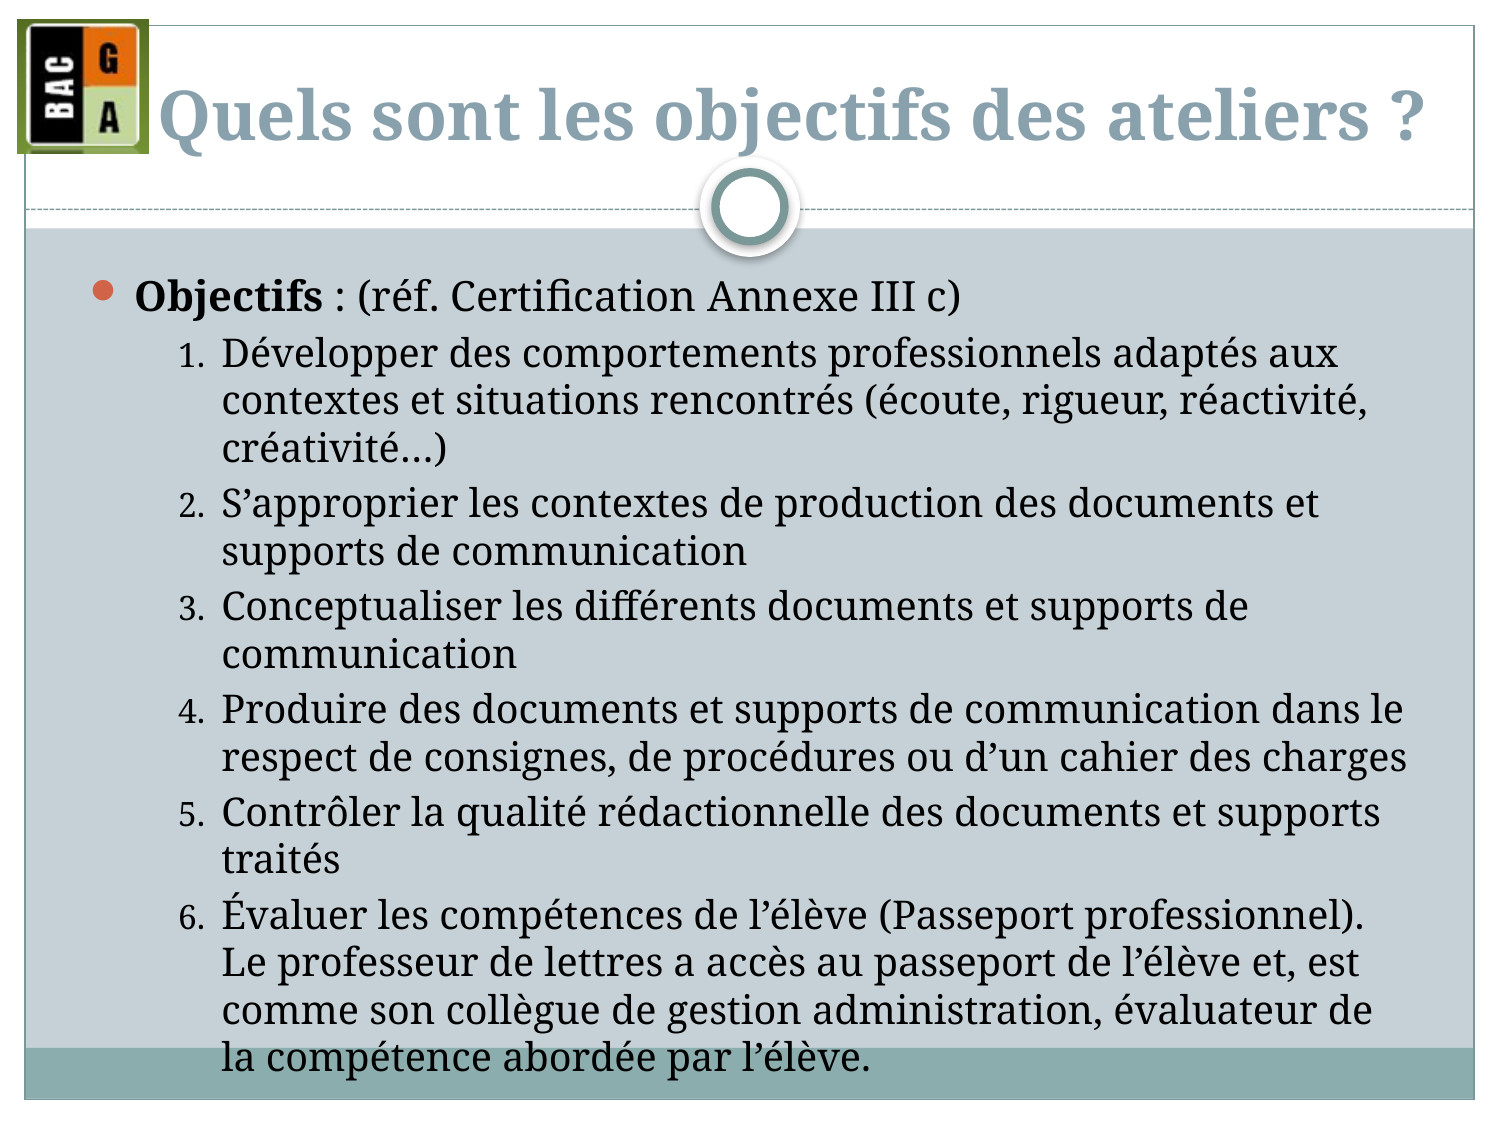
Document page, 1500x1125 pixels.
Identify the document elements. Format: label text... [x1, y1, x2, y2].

title Quels sont les objectifs des ateliers ? [149, 37, 1450, 162]
picture [17, 18, 150, 154]
list Objectifs : (réf. Certification Annexe III c) Développer des comportements professionnels adaptés aux contextes et situations rencontrés (écoute, rigueur, réactivité, créativité…) S’approprier les contextes de production des documents et supports de communication Conceptualiser les différents documents et supports de communication Produire des documents et supports de communication dans le respect de consignes, de procédures ou d’un cahier des charges Contrôler la qualité rédactionnelle des documents et supports traités Évaluer les compétences de l’élève (Passeport professionnel). Le professeur de lettres a accès au passeport de l’élève et, est comme son collègue de gestion administration, évaluateur de la compétence abordée par l’élève. [75, 262, 1425, 1094]
